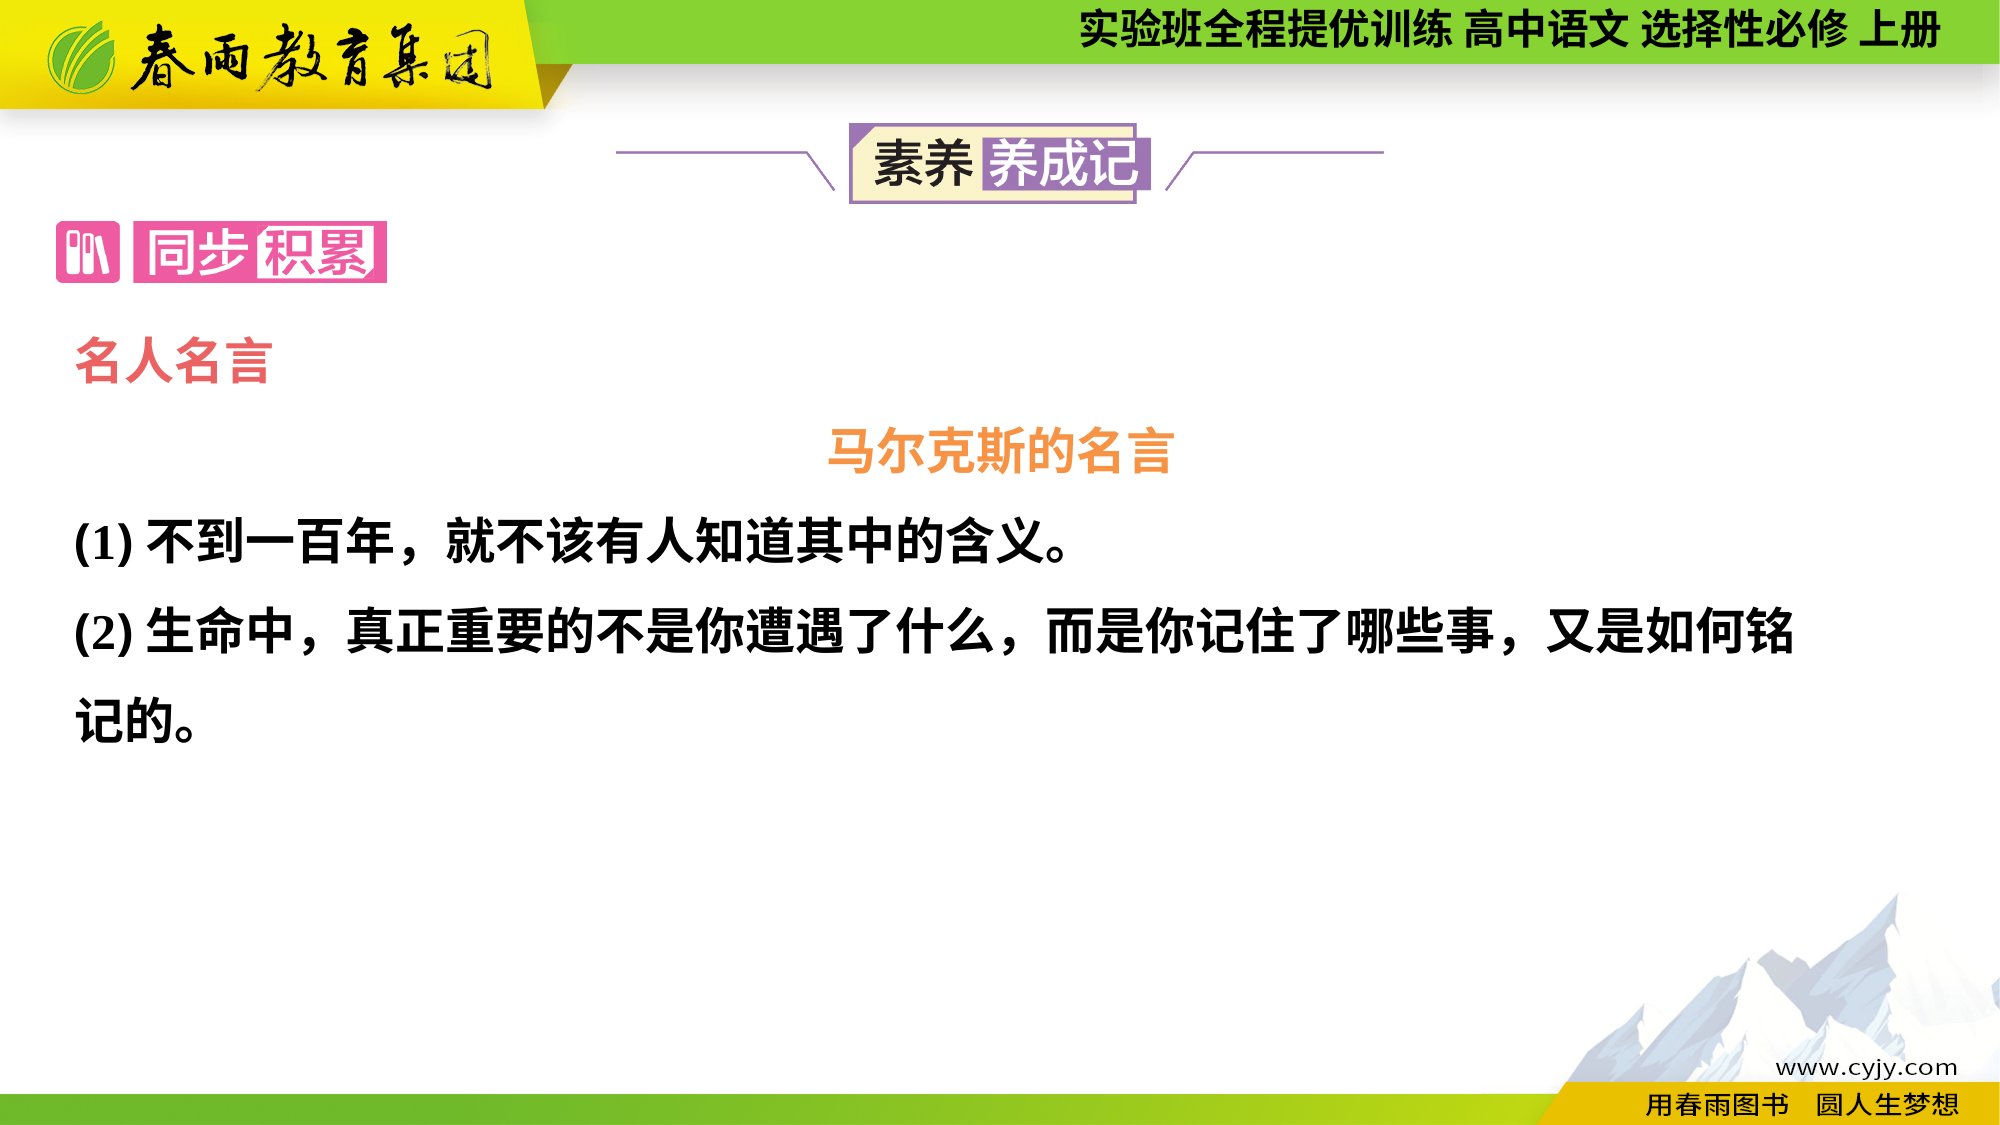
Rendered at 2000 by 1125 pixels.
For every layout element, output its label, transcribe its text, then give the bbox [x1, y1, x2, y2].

list 名人名言 马尔克斯的名言 (1)不到一百年，就不该有人知道其中的含义。 (2)生命中，真正重要的不是你遭遇了什么，而是你记住了哪些事，又是如何铭 记的。 [59, 292, 1944, 762]
picture [0, 0, 2000, 1125]
